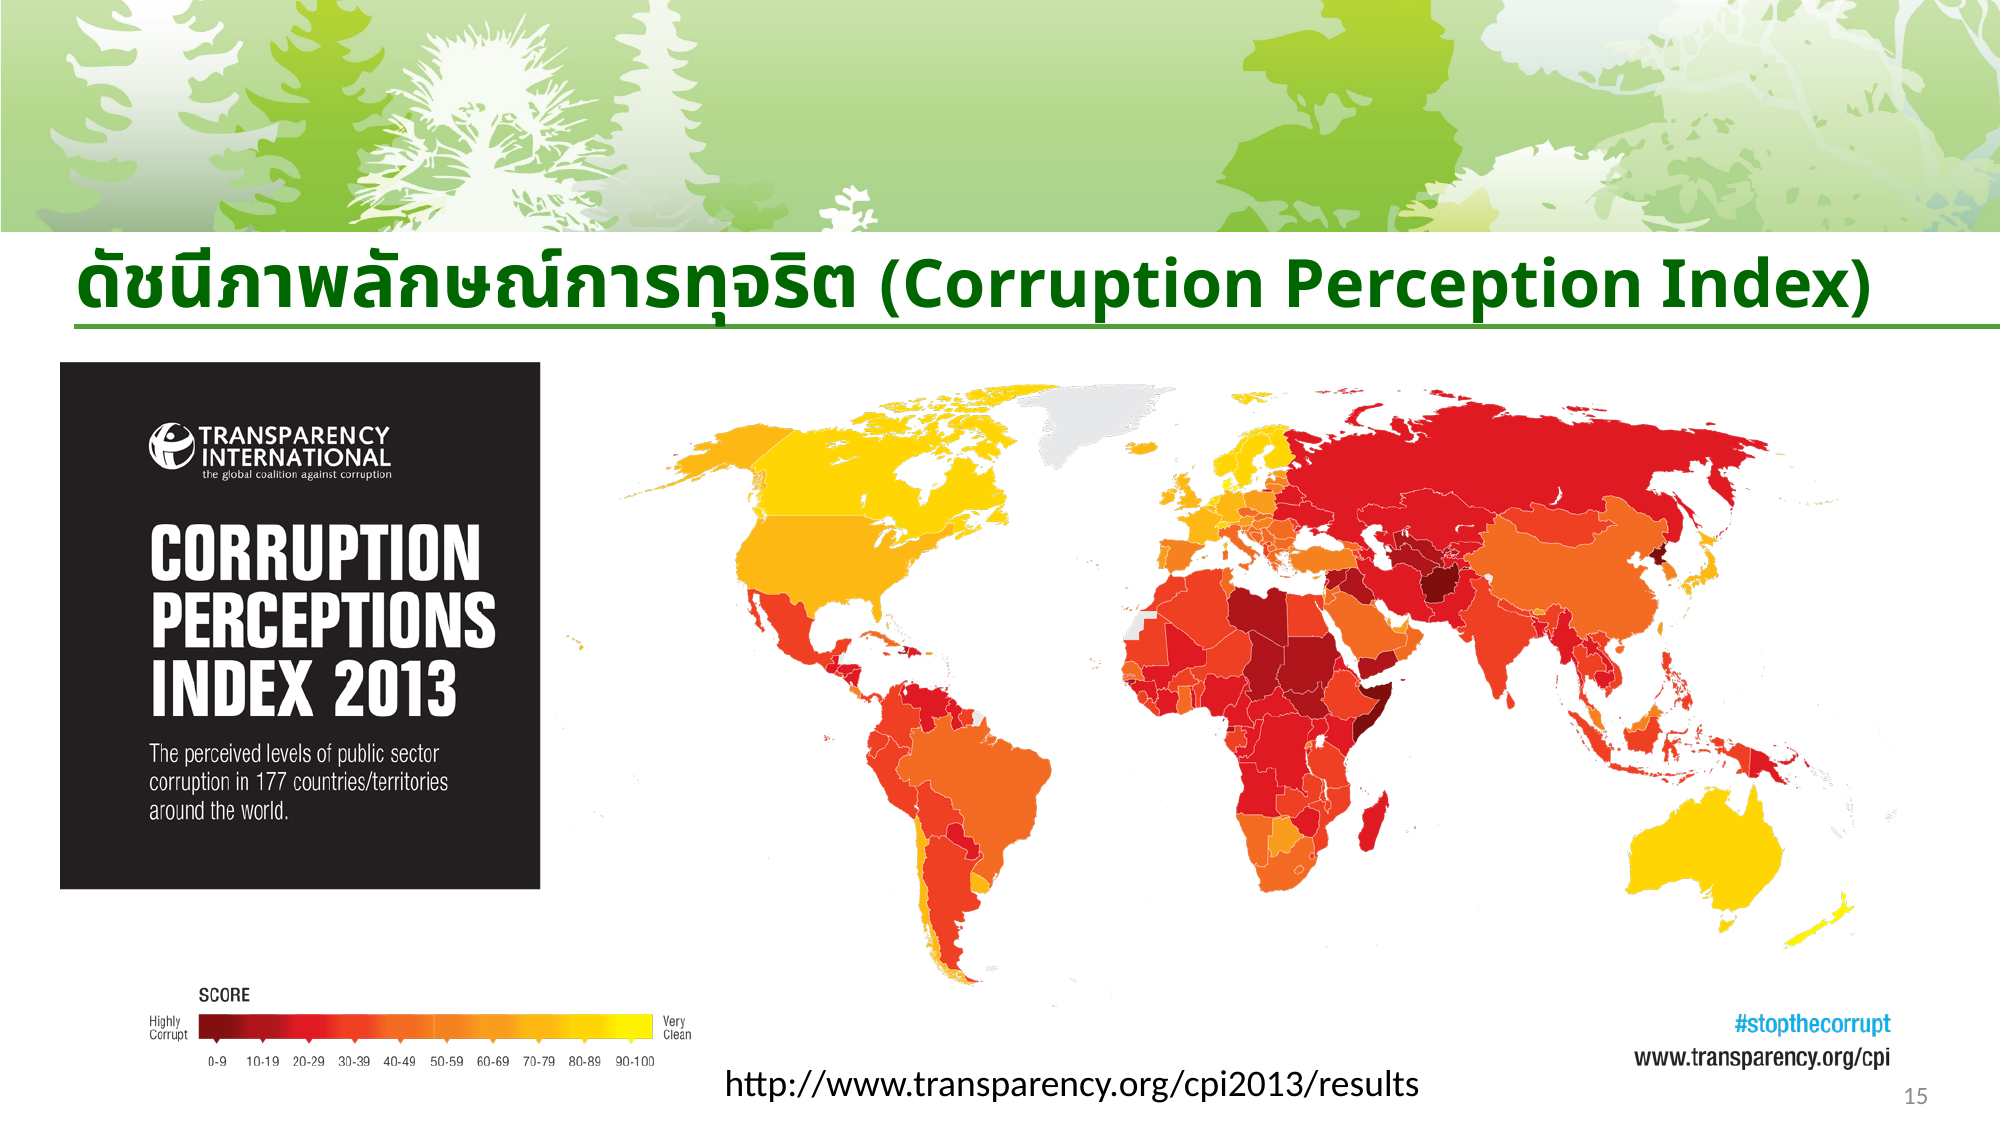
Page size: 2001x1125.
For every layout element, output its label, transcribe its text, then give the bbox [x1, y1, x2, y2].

picture [60, 350, 1897, 1083]
picture [0, 0, 2000, 232]
title ดัชนีภาพลักษณ์การทุจริต (Corruption Perception Index) [60, 208, 1976, 358]
text_box http://www.transparency.org/cpi2013/results [709, 1083, 1478, 1112]
slide_number 15 [1493, 1065, 1944, 1125]
